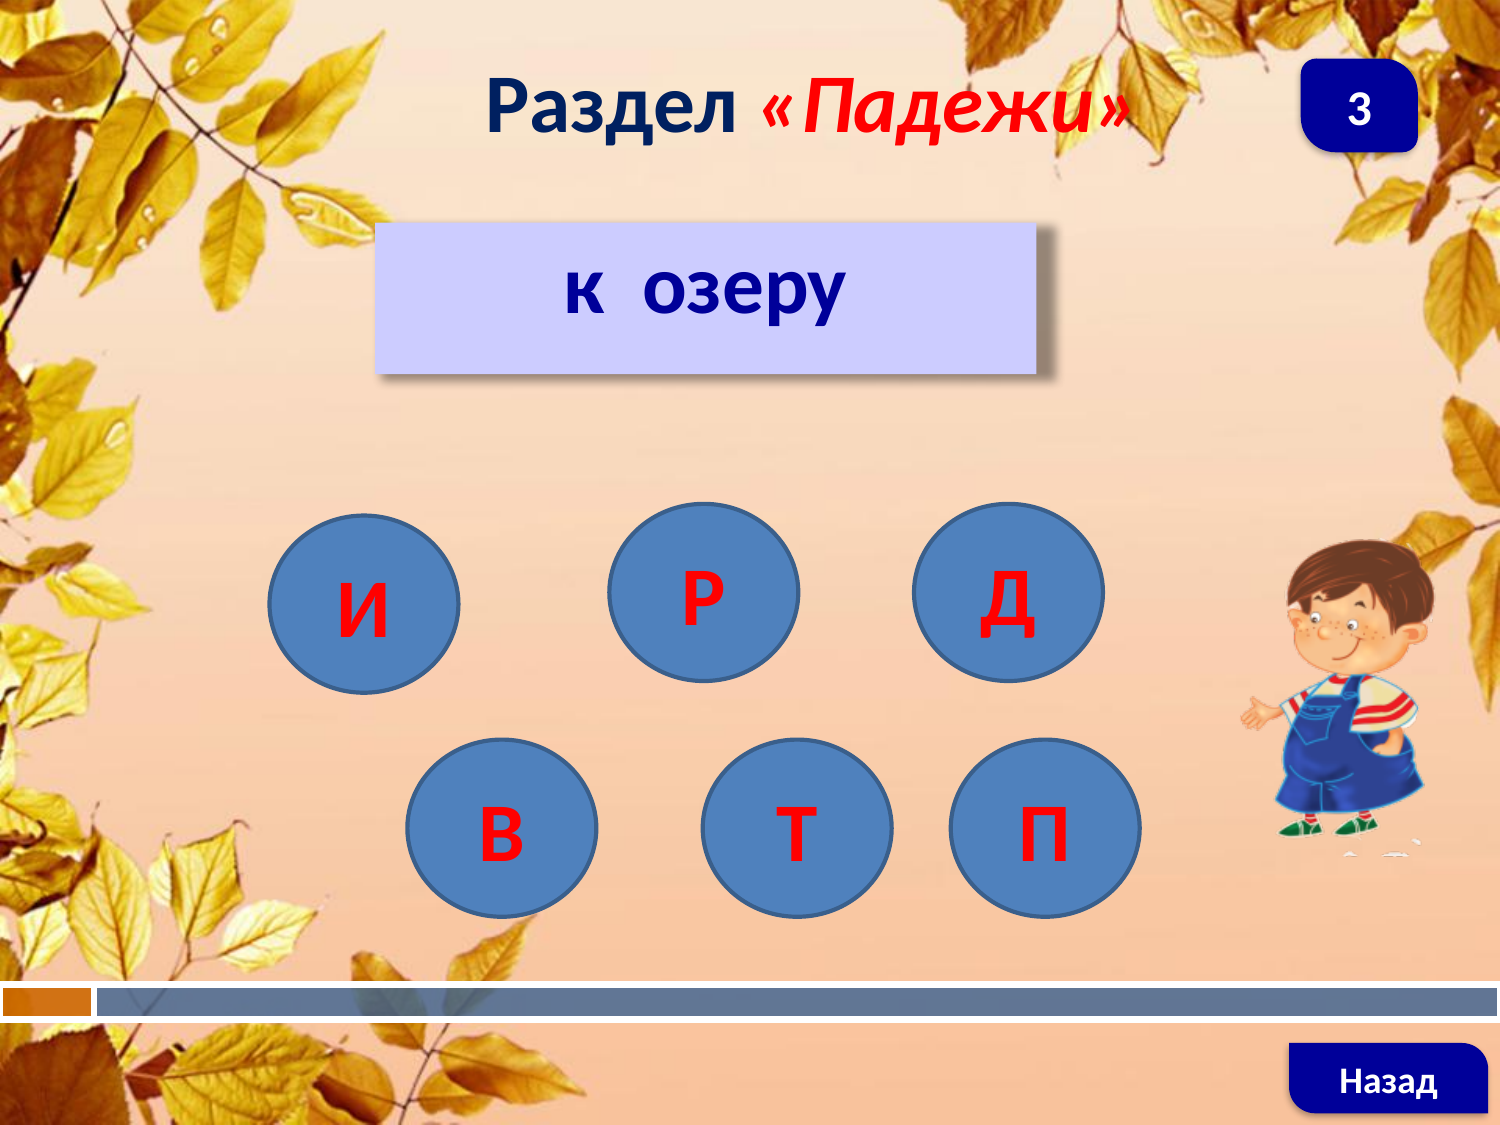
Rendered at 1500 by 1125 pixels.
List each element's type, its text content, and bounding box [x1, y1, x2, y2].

picture [0, 0, 1500, 982]
text_box Т [700, 737, 894, 919]
text_box 3 [1300, 58, 1418, 153]
text_box П [948, 737, 1142, 919]
picture [0, 1022, 1500, 1125]
text_box Р [607, 501, 801, 684]
text_box И [267, 513, 461, 695]
list к озеру [374, 222, 1037, 375]
text_box [0, 982, 92, 1022]
text_box Назад [1289, 1042, 1489, 1114]
text_box Д [911, 501, 1106, 684]
text_box Раздел «Падежи» [360, 46, 1266, 153]
text_box В [405, 737, 599, 919]
text_box [92, 982, 1500, 1022]
